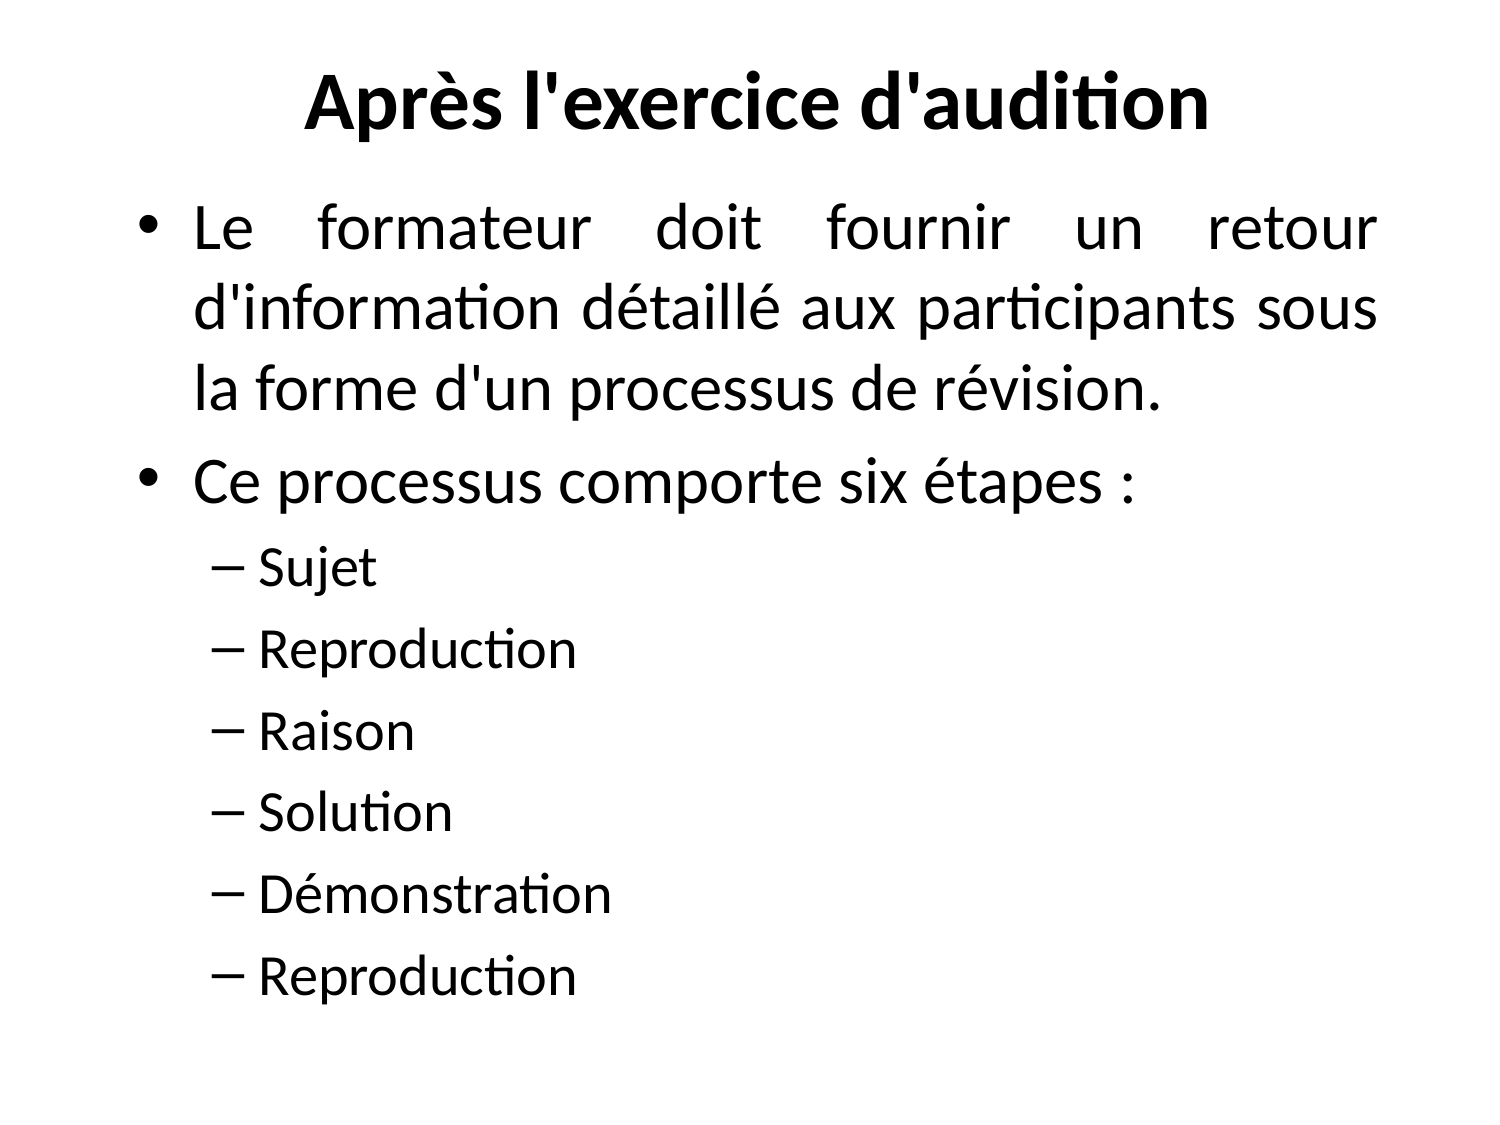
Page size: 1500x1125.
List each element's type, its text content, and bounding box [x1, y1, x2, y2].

text_box Après l'exercice d'audition [83, 38, 1433, 227]
text_box Le formateur doit fournir un retour d'information détaillé aux participants sous la forme d'un processus de révision. Ce processus comporte six étapes : Sujet Reproduction Raison Solution Démonstration Reproduction [122, 227, 1394, 1125]
